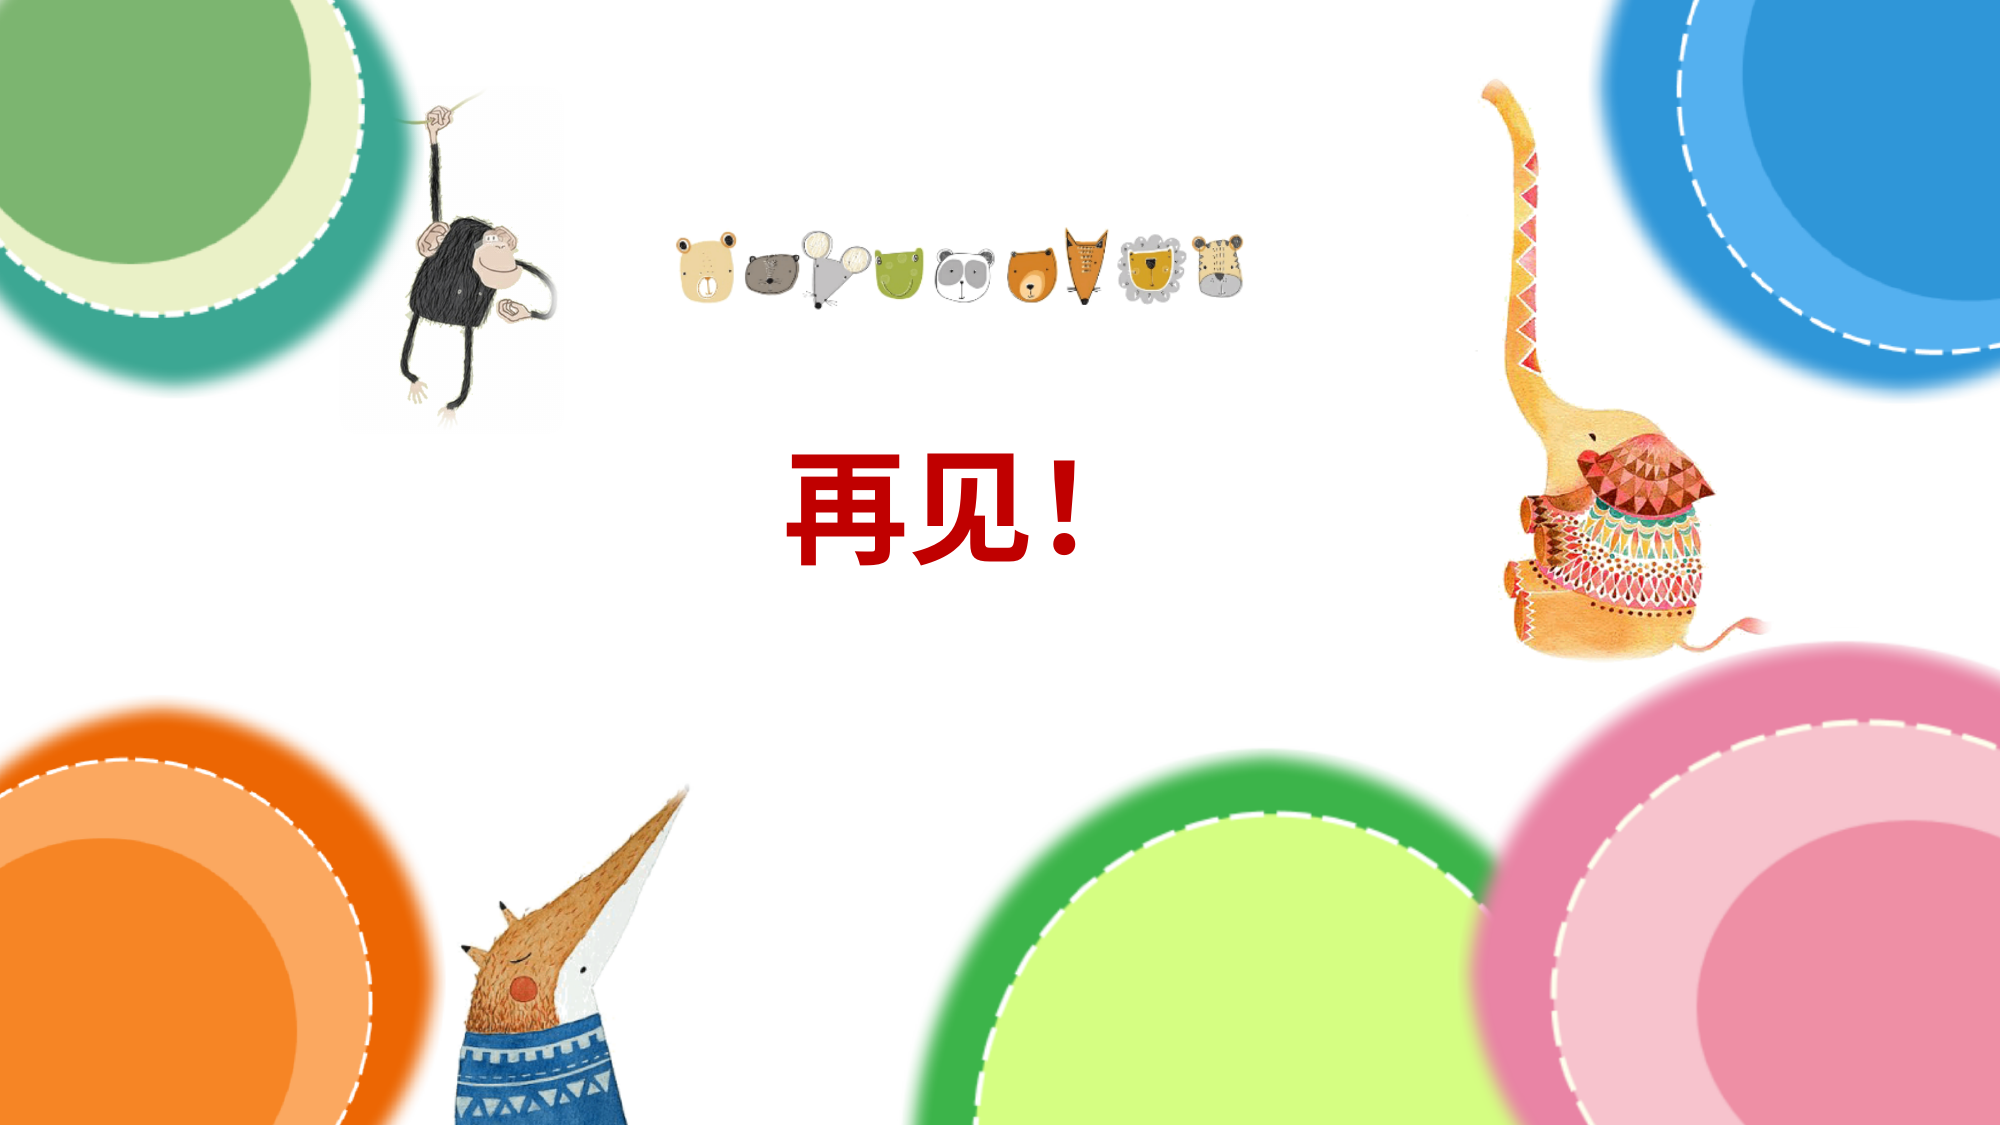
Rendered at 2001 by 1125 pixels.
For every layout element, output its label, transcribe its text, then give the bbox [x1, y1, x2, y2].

picture [895, 0, 2000, 1125]
picture [0, 691, 730, 1125]
text_box 再见！ [325, 346, 1458, 587]
picture [0, 0, 565, 435]
picture [666, 224, 1268, 313]
